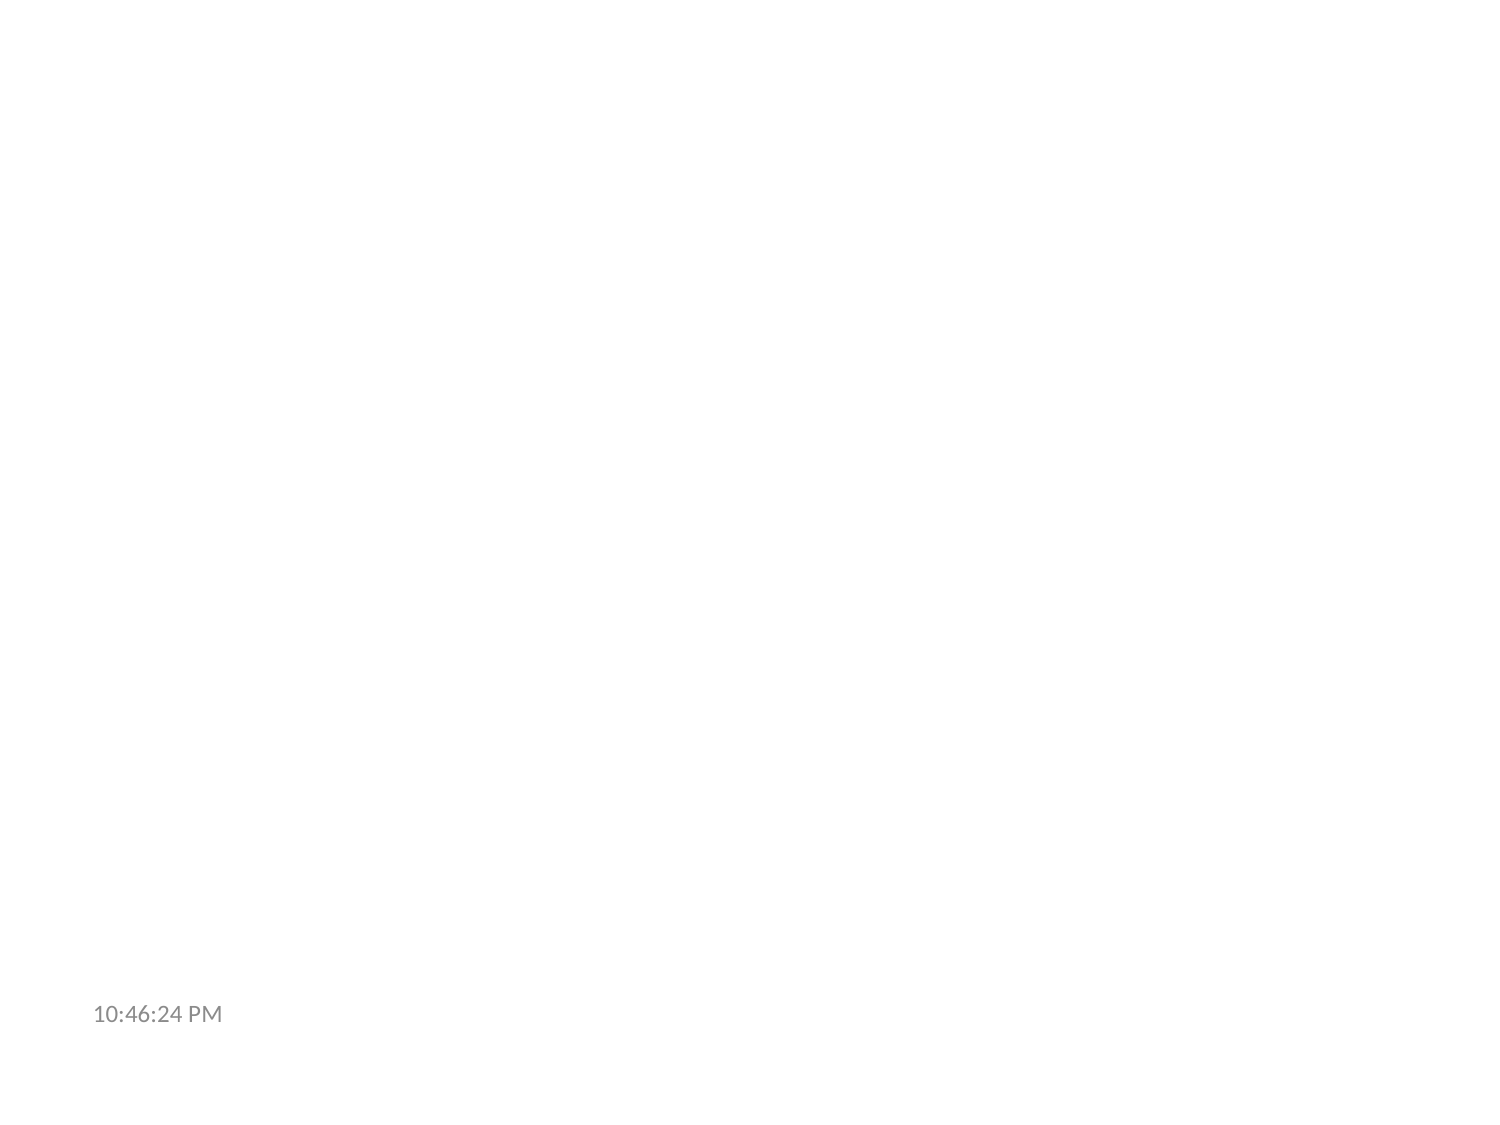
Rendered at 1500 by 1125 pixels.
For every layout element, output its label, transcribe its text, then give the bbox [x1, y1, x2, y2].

text_box 3:35:09 PM [77, 982, 428, 1043]
